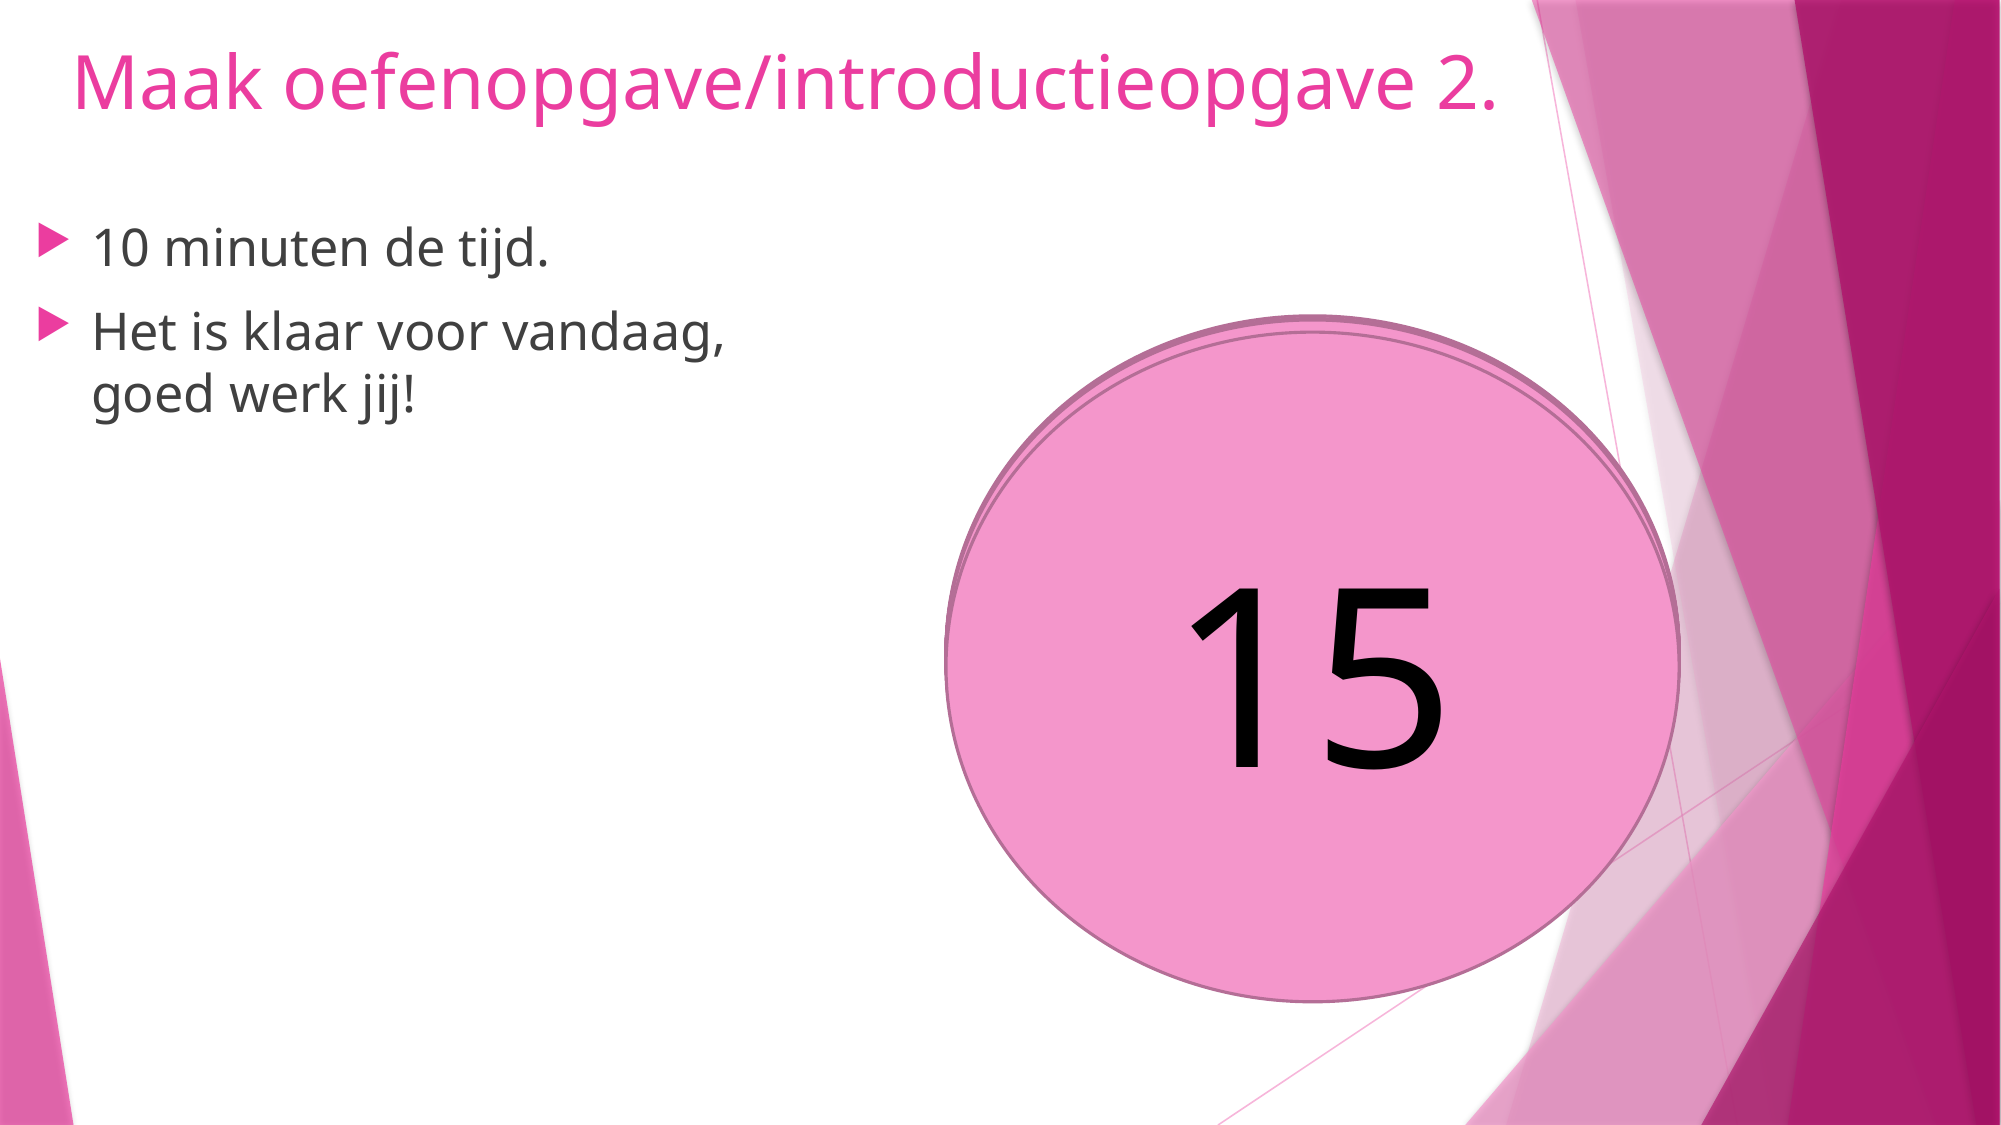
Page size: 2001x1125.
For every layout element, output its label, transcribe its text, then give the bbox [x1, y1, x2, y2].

list 10 minuten de tijd. Het is klaar voor vandaag, goed werk jij! [19, 207, 865, 1112]
text_box 15 [944, 330, 1681, 1004]
text_box 14 [944, 318, 1681, 648]
text_box 10 [959, 314, 1668, 562]
title Maak oefenopgave/introductieopgave 2. [56, 27, 1522, 319]
